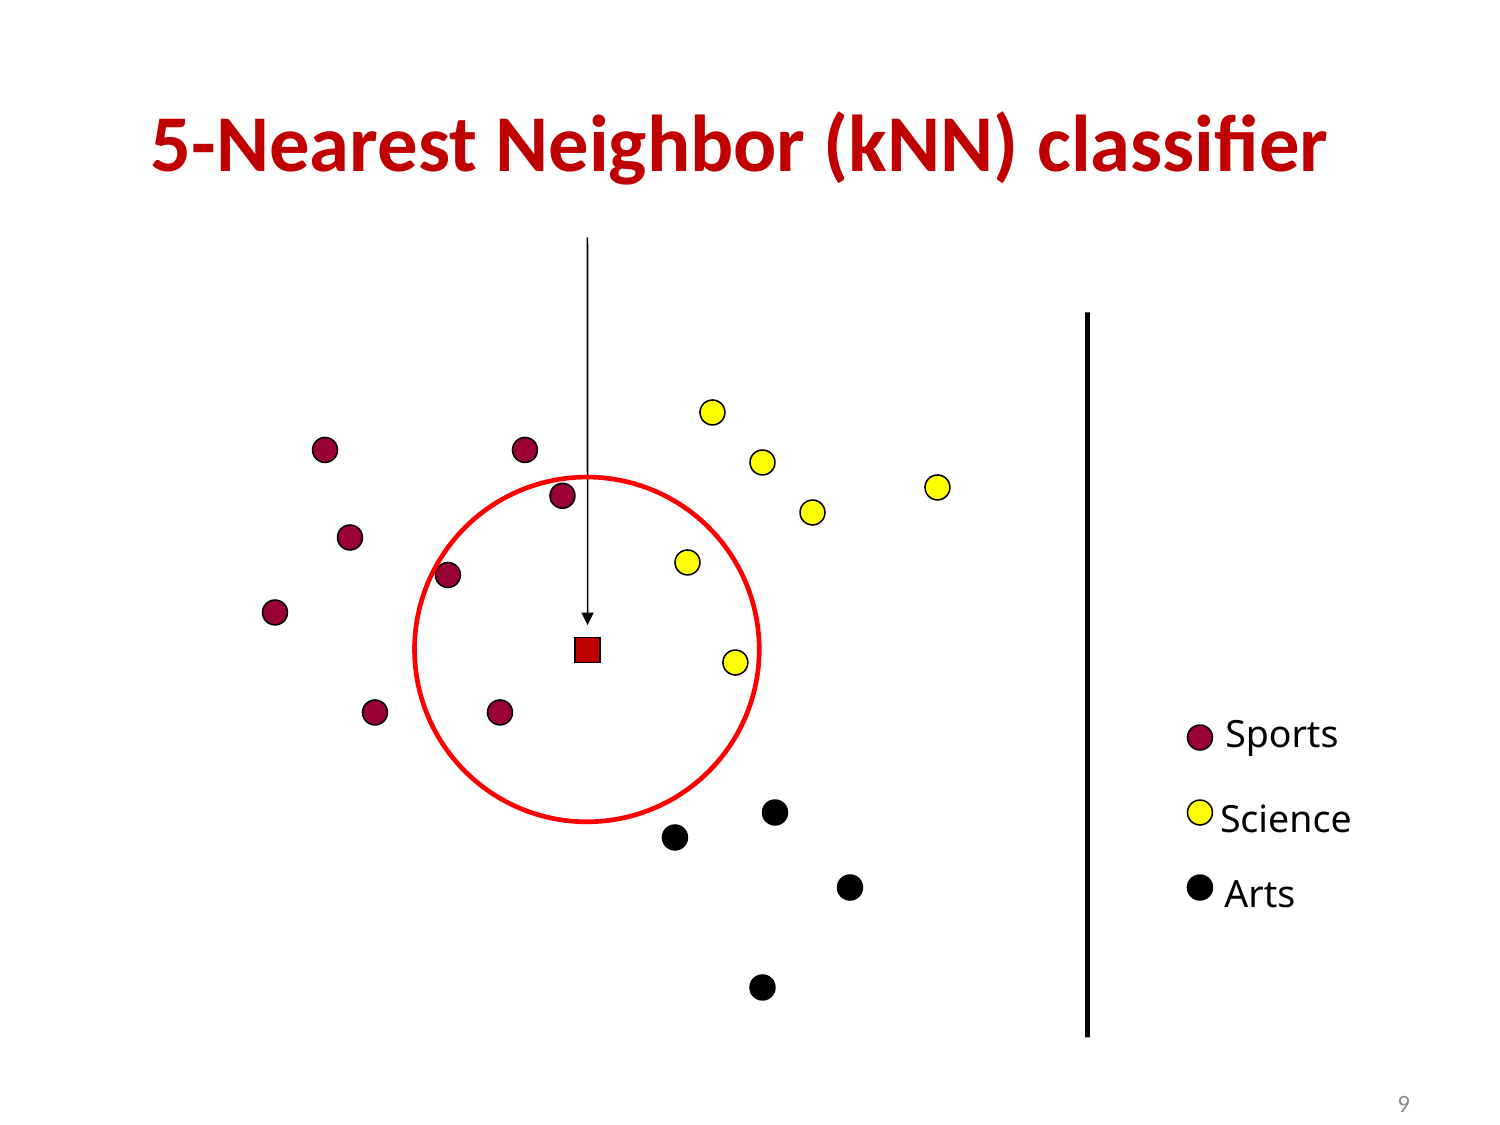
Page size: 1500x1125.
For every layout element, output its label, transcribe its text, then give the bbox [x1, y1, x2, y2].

slide_number 9 [1074, 1042, 1425, 1103]
text_box [800, 500, 826, 526]
text_box [414, 477, 760, 822]
text_box [924, 474, 950, 500]
text_box [512, 437, 538, 463]
text_box [1187, 725, 1210, 751]
title 5-Nearest Neighbor (kNN) classifier [75, 45, 1425, 233]
text_box [1088, 324, 1388, 1000]
text_box [262, 600, 288, 625]
text_box [312, 437, 338, 463]
text_box [337, 525, 363, 550]
text_box Sports [1210, 702, 1354, 762]
text_box Arts [1209, 862, 1311, 923]
text_box Science [1205, 787, 1367, 848]
text_box [1187, 800, 1205, 826]
text_box [837, 875, 863, 901]
text_box [662, 825, 688, 850]
text_box [1187, 875, 1209, 901]
text_box [762, 800, 788, 826]
text_box [699, 399, 725, 425]
text_box [112, 324, 1087, 1000]
text_box [750, 975, 775, 1000]
text_box [750, 450, 775, 475]
text_box [362, 699, 388, 725]
